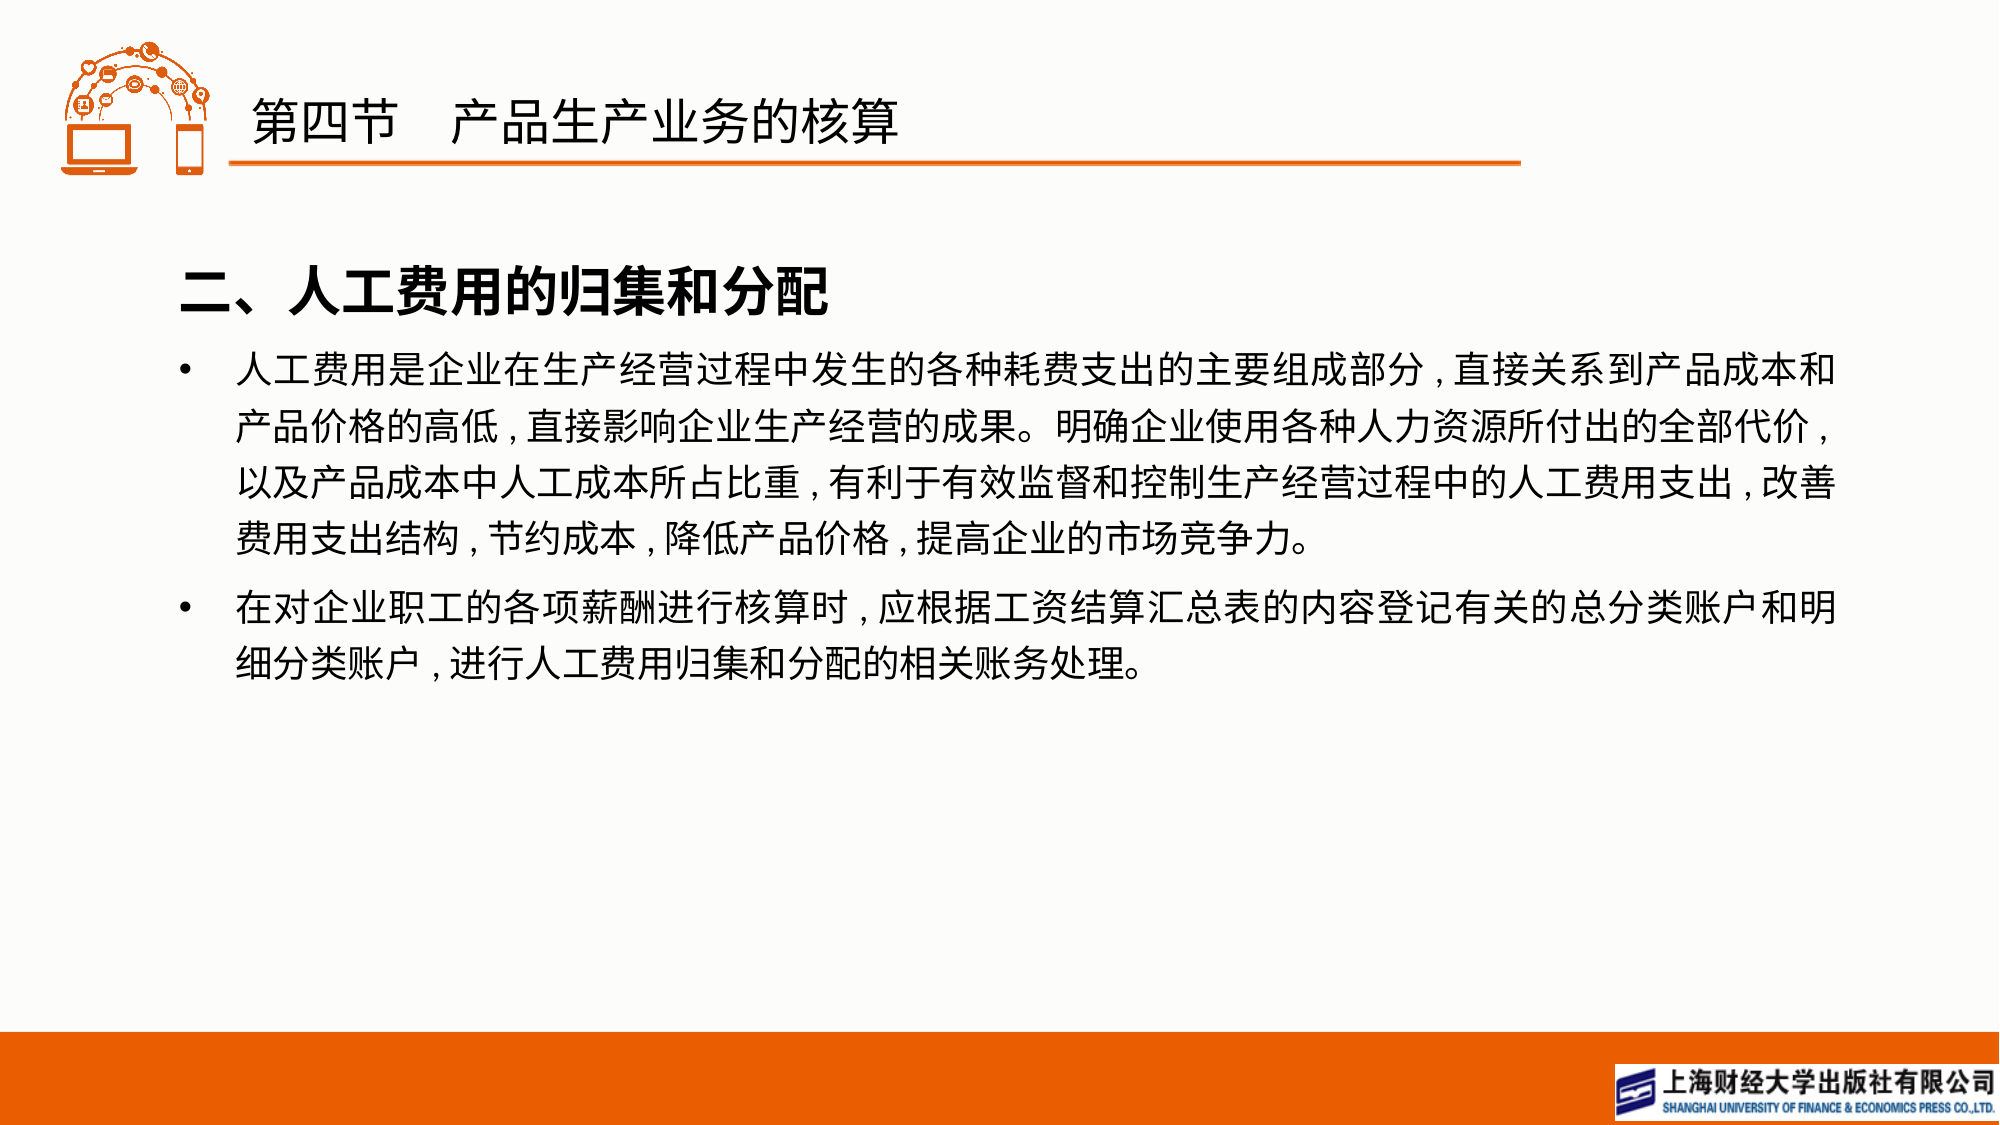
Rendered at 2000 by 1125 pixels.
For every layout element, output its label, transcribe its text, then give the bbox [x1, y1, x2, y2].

picture [0, 0, 2000, 1125]
list 二、人工费用的归集和分配 人工费用是企业在生产经营过程中发生的各种耗费支出的主要组成部分,直接关系到产品成本和产品价格的高低,直接影响企业生产经营的成果。明确企业使用各种人力资源所付出的全部代价,以及产品成本中人工成本所占比重,有利于有效监督和控制生产经营过程中的人工费用支出,改善费用支出结构,节约成本,降低产品价格,提高企业的市场竞争力。 在对企业职工的各项薪酬进行核算时,应根据工资结算汇总表的内容登记有关的总分类账户和明细分类账户,进行人工费用归集和分配的相关账务处理。 [163, 227, 1852, 1049]
title 第四节 产品生产业务的核算 [235, 82, 1605, 189]
